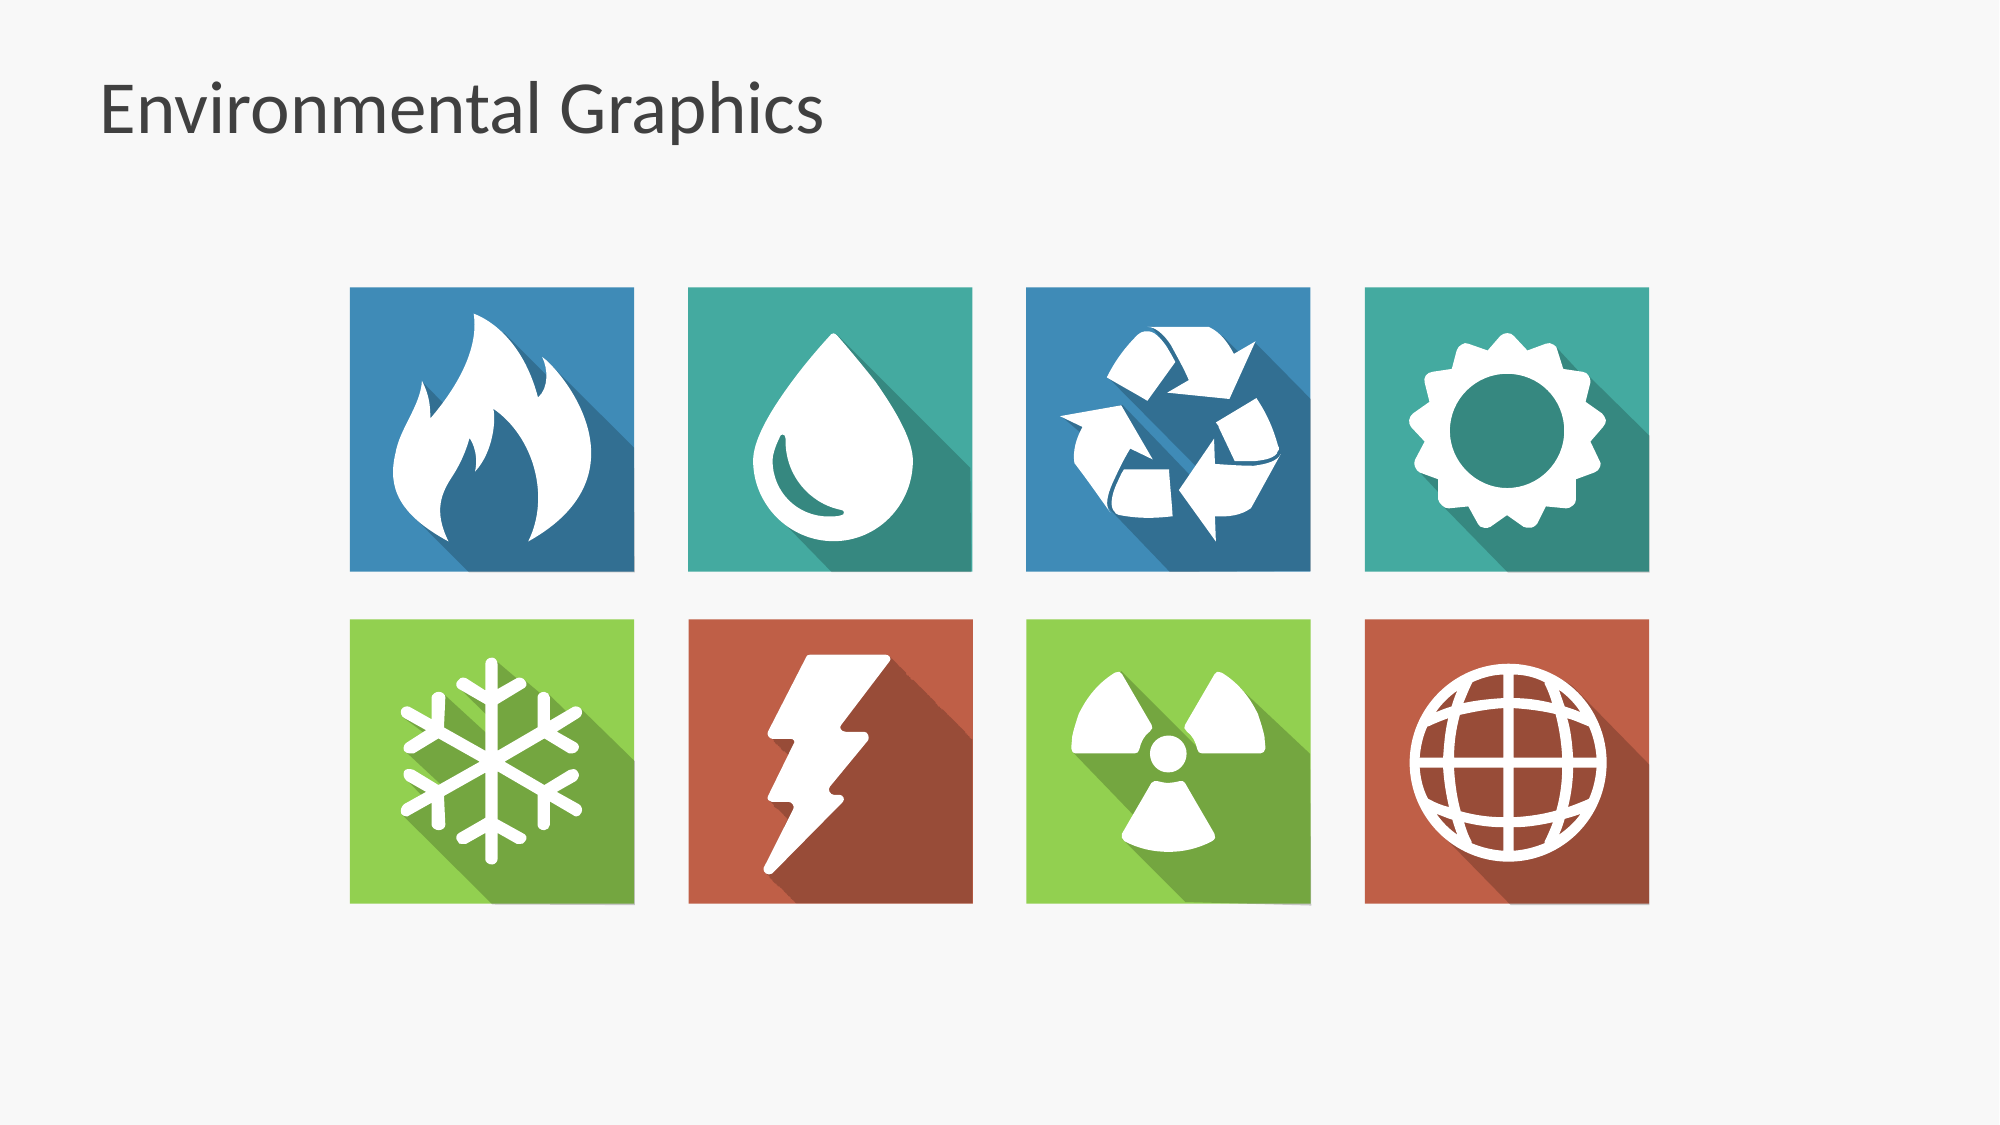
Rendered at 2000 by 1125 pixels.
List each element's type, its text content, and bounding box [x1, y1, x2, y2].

title Environmental Graphics [99, 45, 1900, 162]
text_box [349, 287, 652, 573]
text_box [349, 619, 636, 906]
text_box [1364, 287, 1650, 573]
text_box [1025, 287, 1312, 573]
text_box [1026, 619, 1312, 906]
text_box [687, 287, 973, 573]
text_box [1364, 619, 1650, 906]
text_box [688, 619, 974, 904]
